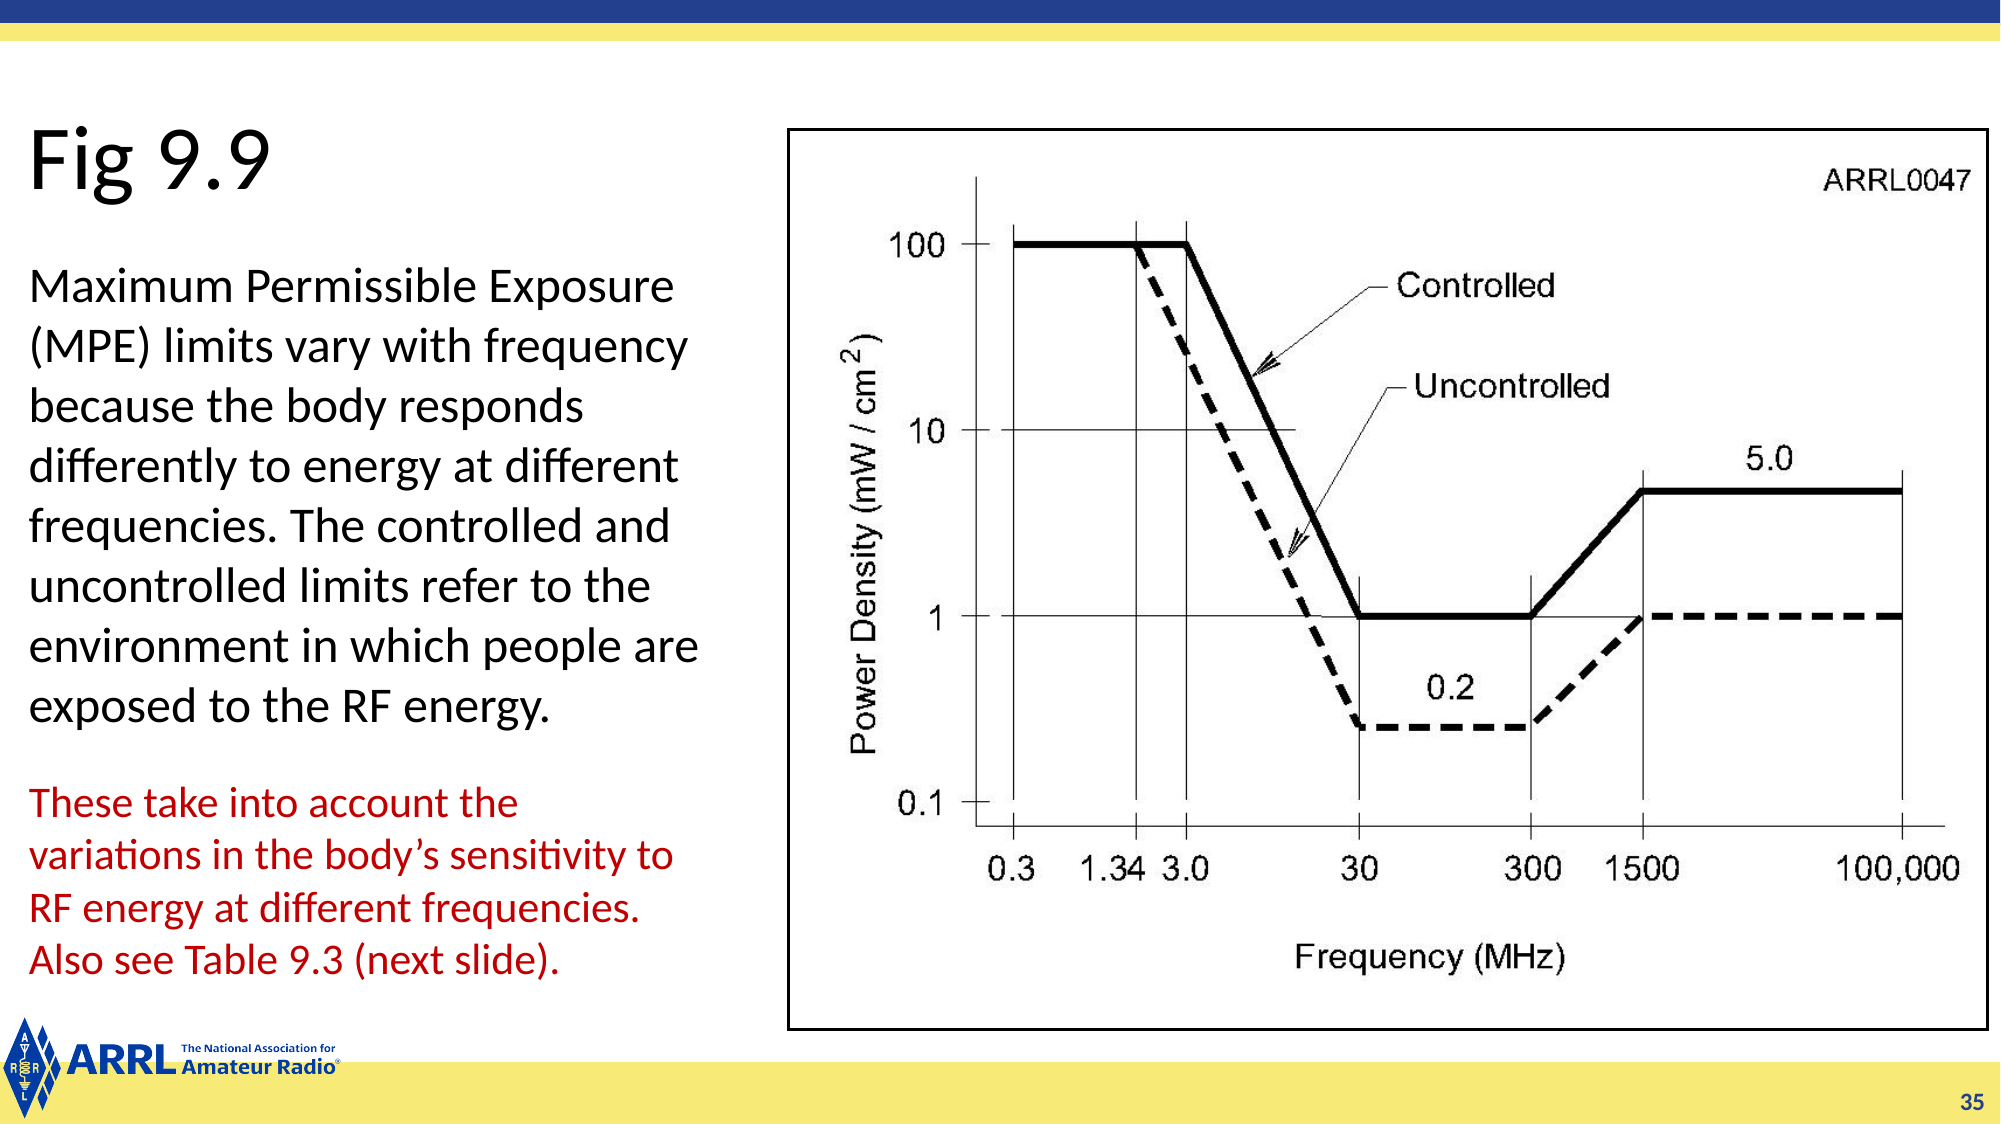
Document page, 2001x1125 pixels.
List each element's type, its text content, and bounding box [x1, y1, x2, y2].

text_box These take into account the variations in the body’s sensitivity to RF energy at different frequencies. Also see Table 9.3 (next slide). [13, 766, 714, 991]
picture [1, 1015, 342, 1121]
text_box Maximum Permissible Exposure (MPE) limits vary with frequency because the body responds differently to energy at different frequencies. The controlled and uncontrolled limits refer to the environment in which people are exposed to the RF energy. [13, 245, 738, 740]
picture [790, 130, 1986, 1028]
title Fig 9.9 [13, 88, 306, 232]
